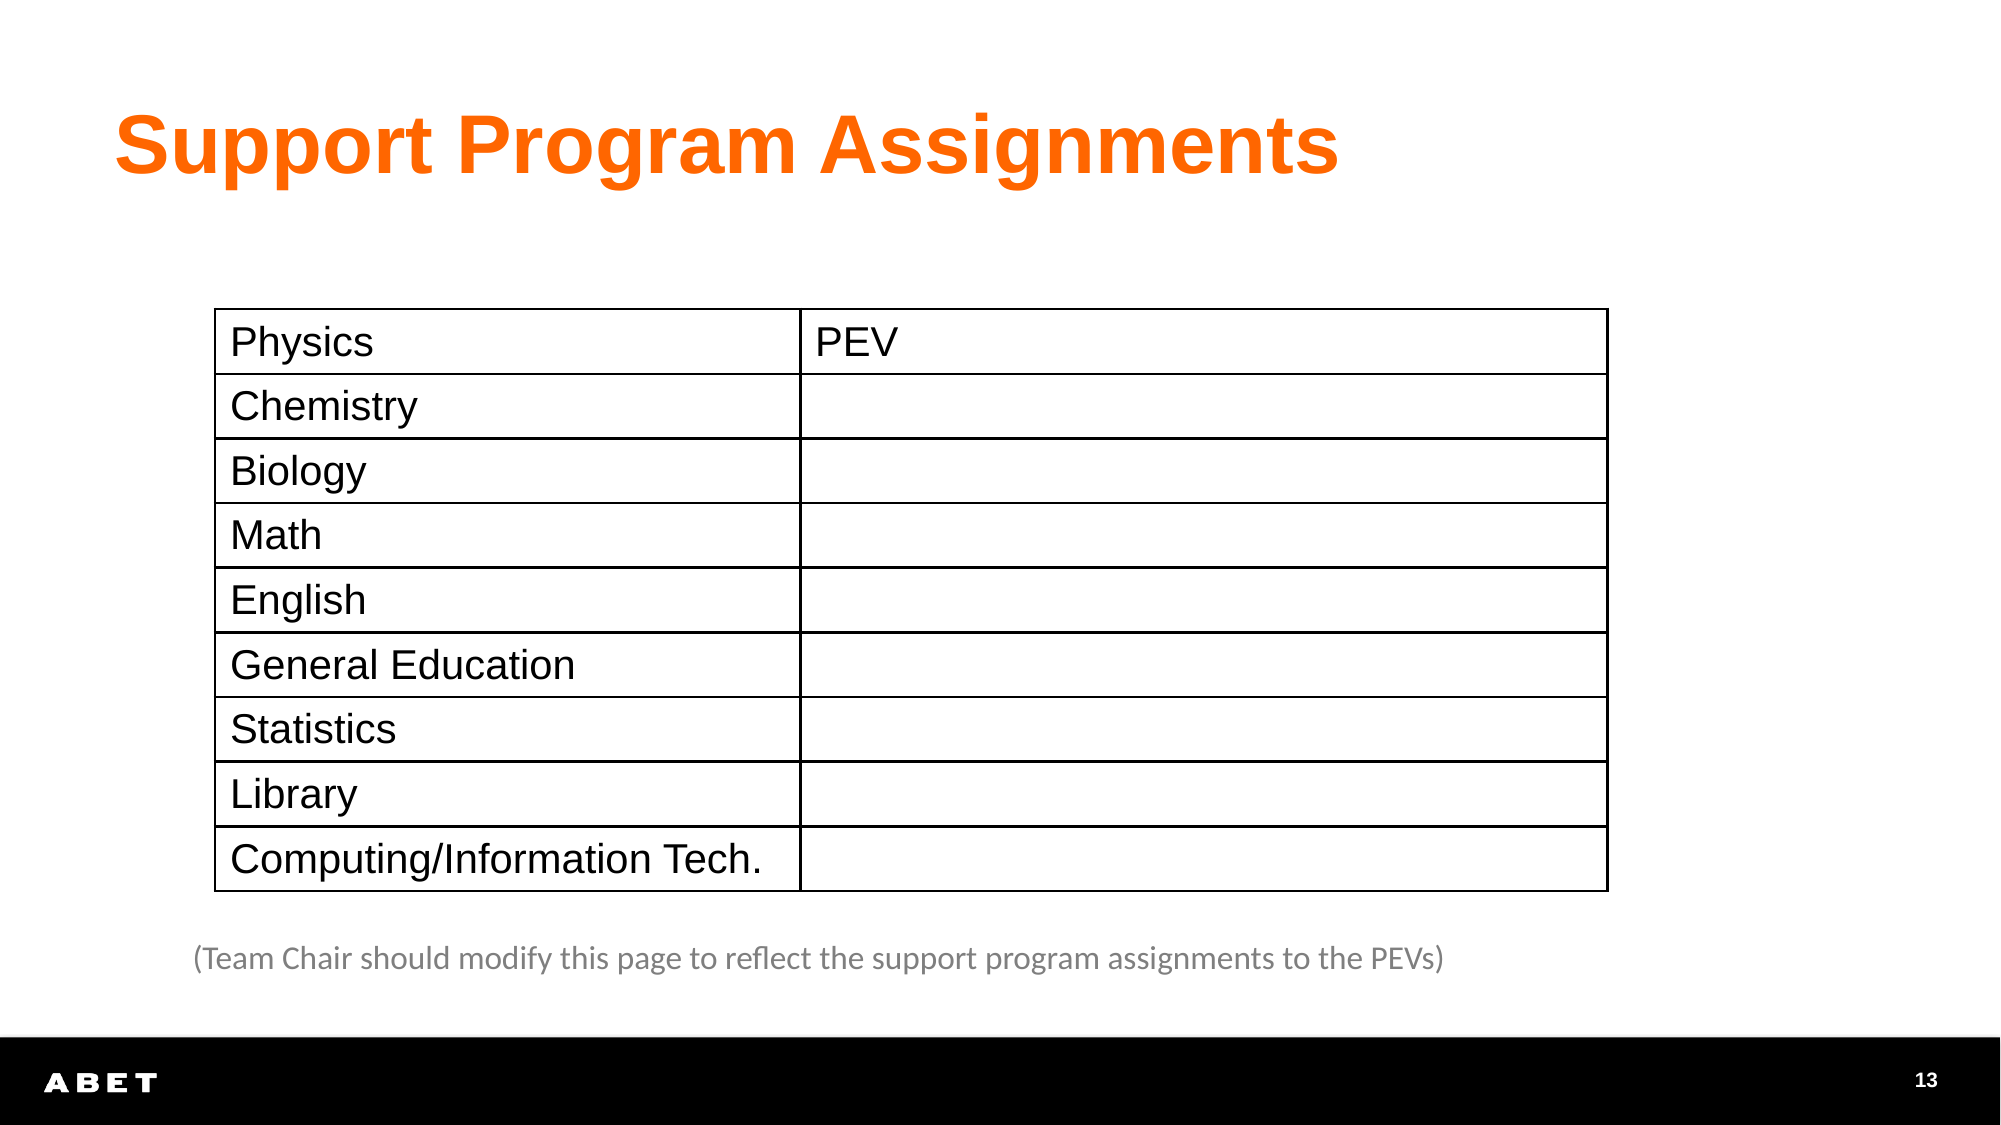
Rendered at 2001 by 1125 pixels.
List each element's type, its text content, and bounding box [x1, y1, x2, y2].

table_cell General Education [216, 634, 799, 696]
table_cell Chemistry [216, 375, 799, 437]
table_header Physics [216, 310, 799, 373]
table_cell [802, 569, 1606, 631]
table_cell [802, 504, 1606, 566]
table_cell English [216, 569, 799, 631]
table_cell [802, 375, 1606, 437]
table_header PEV [802, 310, 1606, 373]
table_cell [802, 763, 1606, 825]
text_box (Team Chair should modify this page to reflect the support program assignments to the PEVs) [177, 929, 1605, 984]
table_cell Math [216, 504, 799, 566]
table_cell Statistics [216, 698, 799, 760]
table_cell [802, 828, 1606, 890]
table_cell Computing/Information Tech. [216, 828, 799, 890]
table_cell Biology [216, 440, 799, 502]
table_cell [802, 698, 1606, 760]
table_cell [802, 440, 1606, 502]
table_cell [802, 634, 1606, 696]
table_cell Library [216, 763, 799, 825]
title Support Program Assignments [99, 82, 1900, 213]
picture [16, 1052, 184, 1113]
